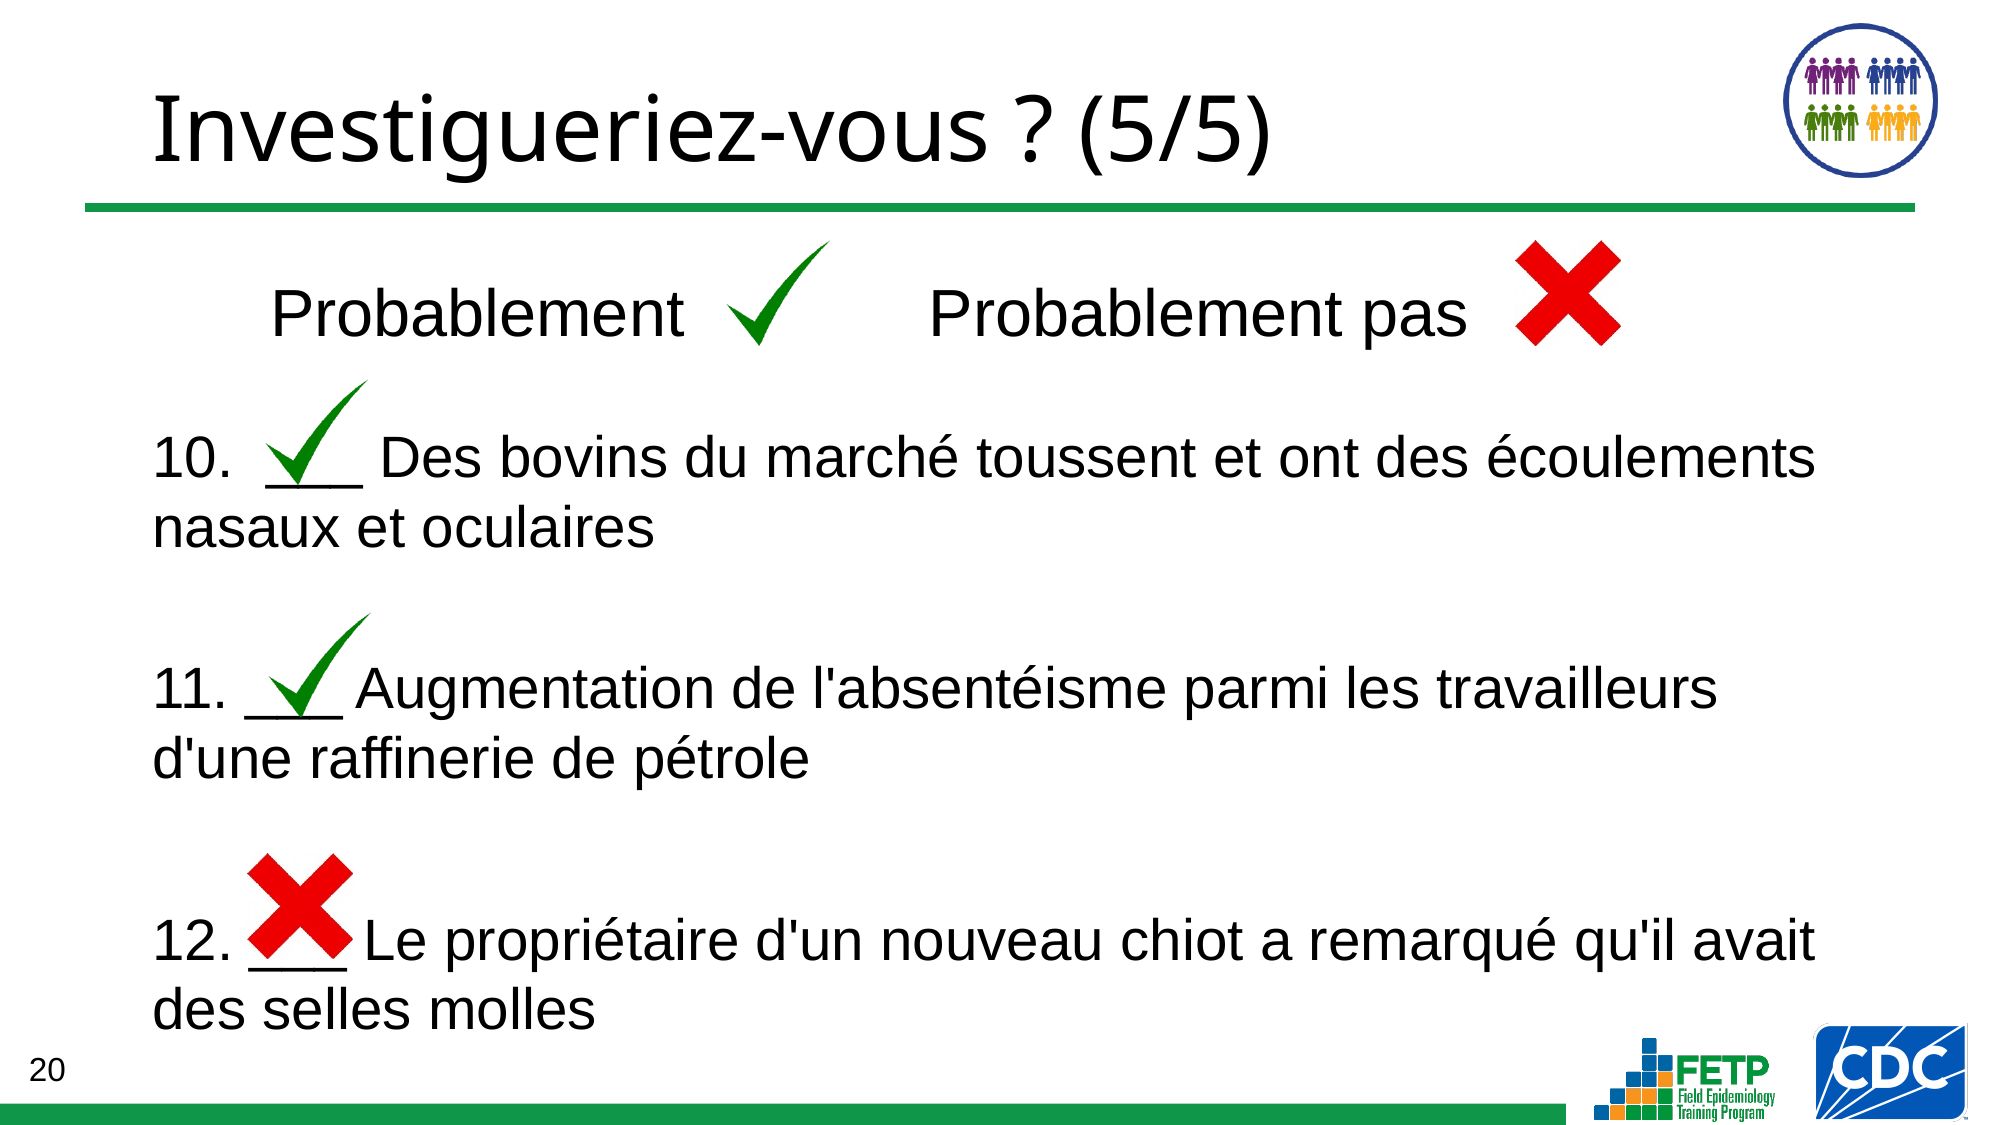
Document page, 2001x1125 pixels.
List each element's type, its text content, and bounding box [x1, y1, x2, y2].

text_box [176, 253, 1501, 367]
picture [265, 378, 369, 485]
list 10. ___ Des bovins du marché toussent et ont des écoulements nasaux et oculaires 11. ___ Augmentation de l'absentéisme parmi les travailleurs d'une raffinerie de pétrole 12. ___ Le propriétaire d'un nouveau chiot a remarqué qu'il avait des selles molles [137, 411, 1863, 959]
picture [1813, 1023, 1968, 1122]
picture [267, 611, 371, 718]
picture [726, 239, 830, 346]
title Investigueriez-vous ? (5/5) [137, 75, 1738, 207]
picture [1594, 1038, 1775, 1122]
picture [247, 853, 353, 959]
picture [1514, 239, 1621, 346]
picture [1783, 23, 1938, 178]
